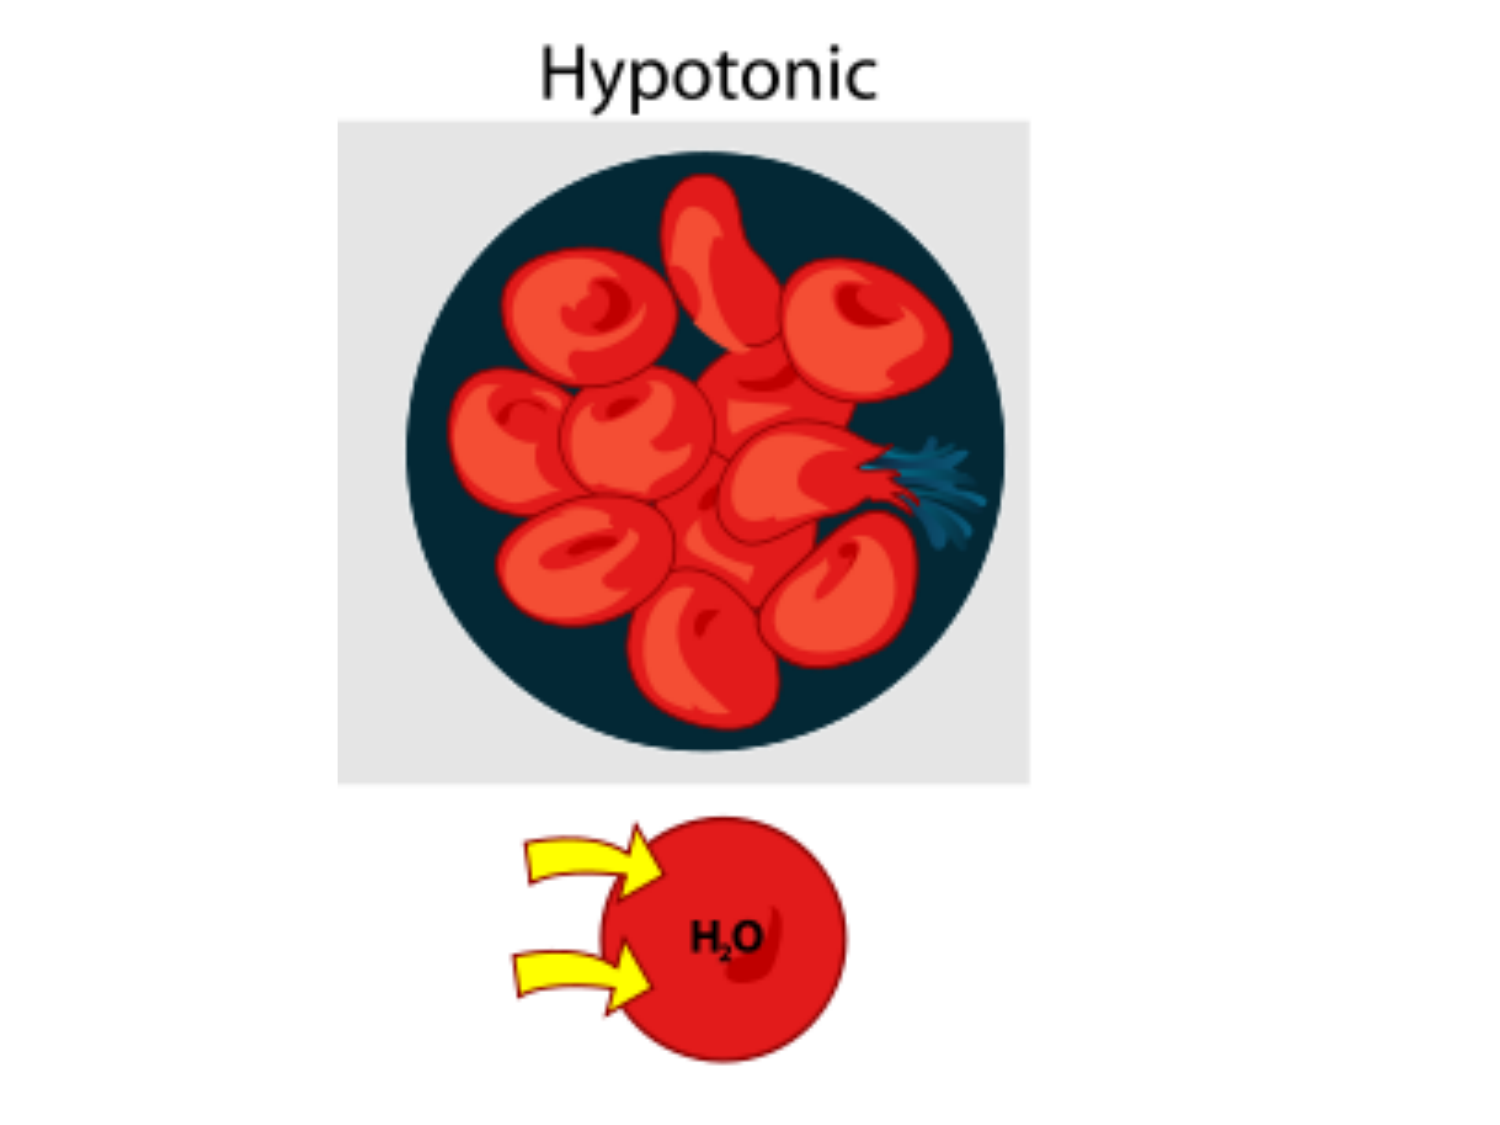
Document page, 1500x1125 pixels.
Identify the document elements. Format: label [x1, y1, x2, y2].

picture [337, 16, 1051, 1088]
